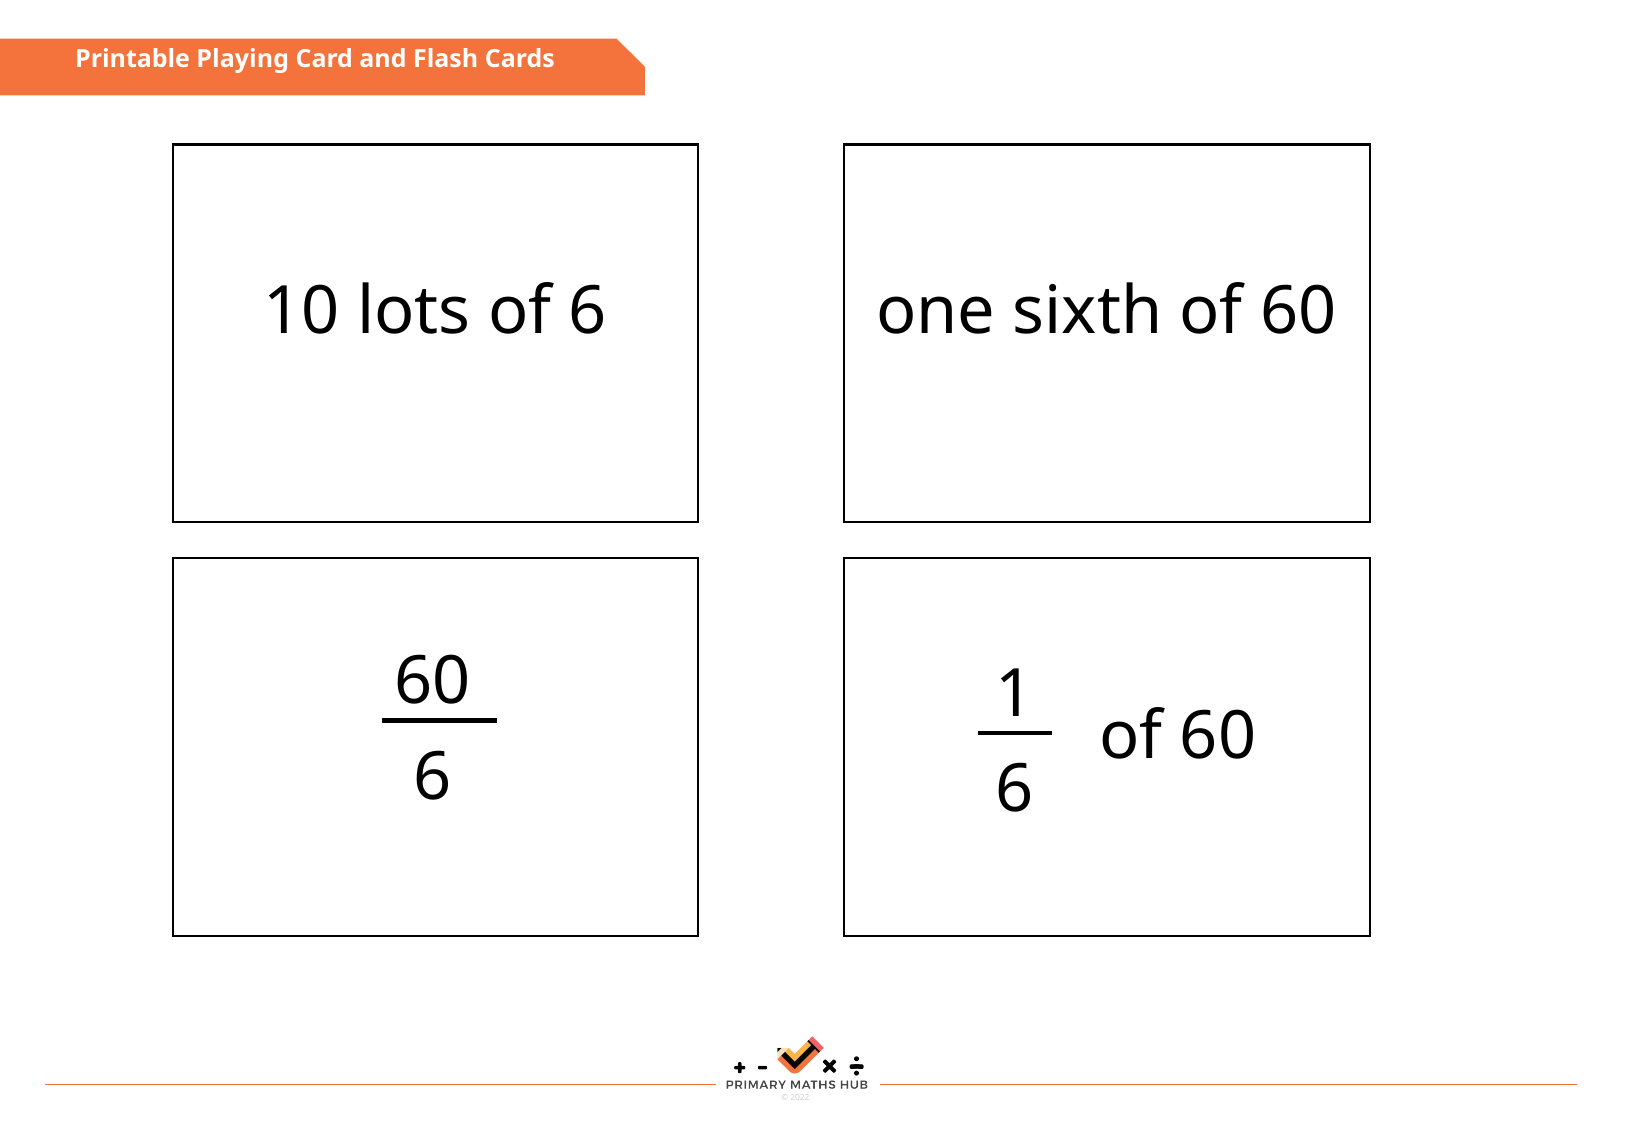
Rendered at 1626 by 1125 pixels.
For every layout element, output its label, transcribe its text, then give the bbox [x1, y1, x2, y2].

table_cell 6 [978, 735, 1052, 828]
table_header 60 [368, 625, 497, 720]
picture [722, 1034, 872, 1094]
text_box Printable Playing Card and Flash Cards [0, 37, 646, 97]
text_box [172, 355, 699, 523]
text_box one sixth of 60 [844, 259, 1370, 355]
text_box [172, 557, 699, 937]
text_box 10 lots of 6 [172, 259, 699, 355]
text_box of 60 [1058, 684, 1298, 780]
text_box [843, 557, 1371, 937]
text_box [172, 143, 699, 259]
table_header 1 [978, 638, 1052, 731]
text_box [843, 143, 1371, 523]
table_cell 6 [368, 720, 497, 815]
text_box © 2022 [720, 1084, 870, 1110]
